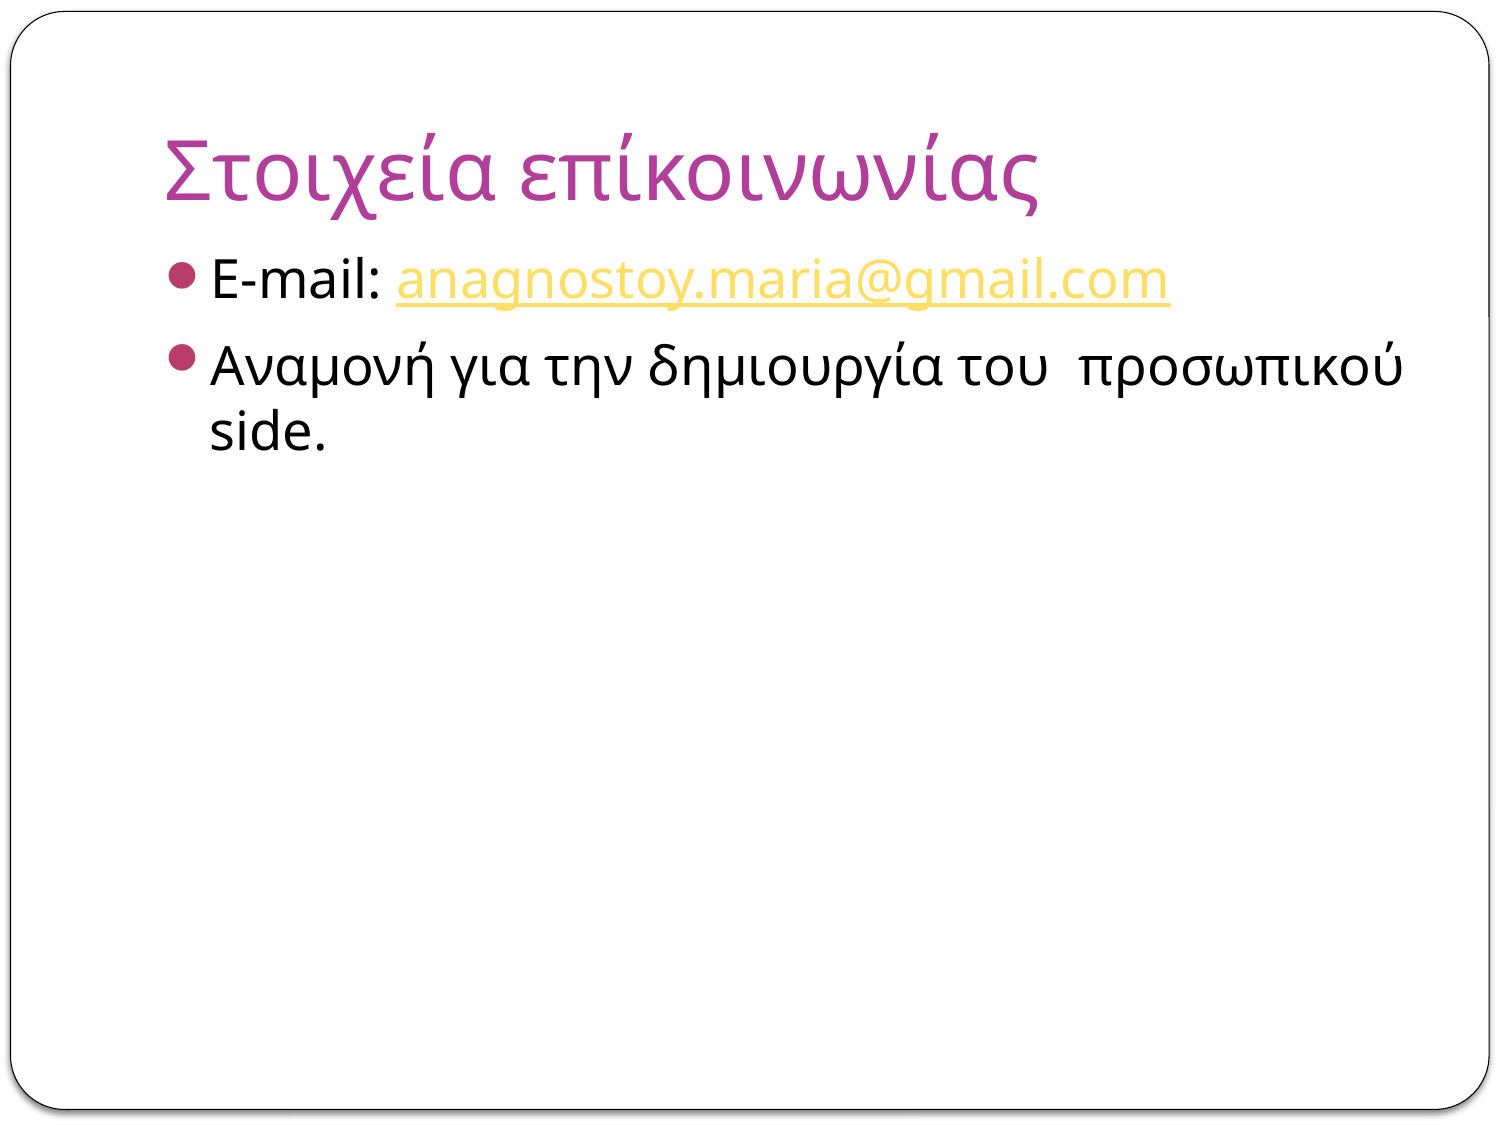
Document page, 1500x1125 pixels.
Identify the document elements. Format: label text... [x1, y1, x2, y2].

list E-mail: anagnostoy.maria@gmail.com Αναμονή για την δημιουργία του προσωπικού side. [150, 237, 1425, 988]
title Στοιχεία επίκοινωνίας [150, 45, 1425, 233]
